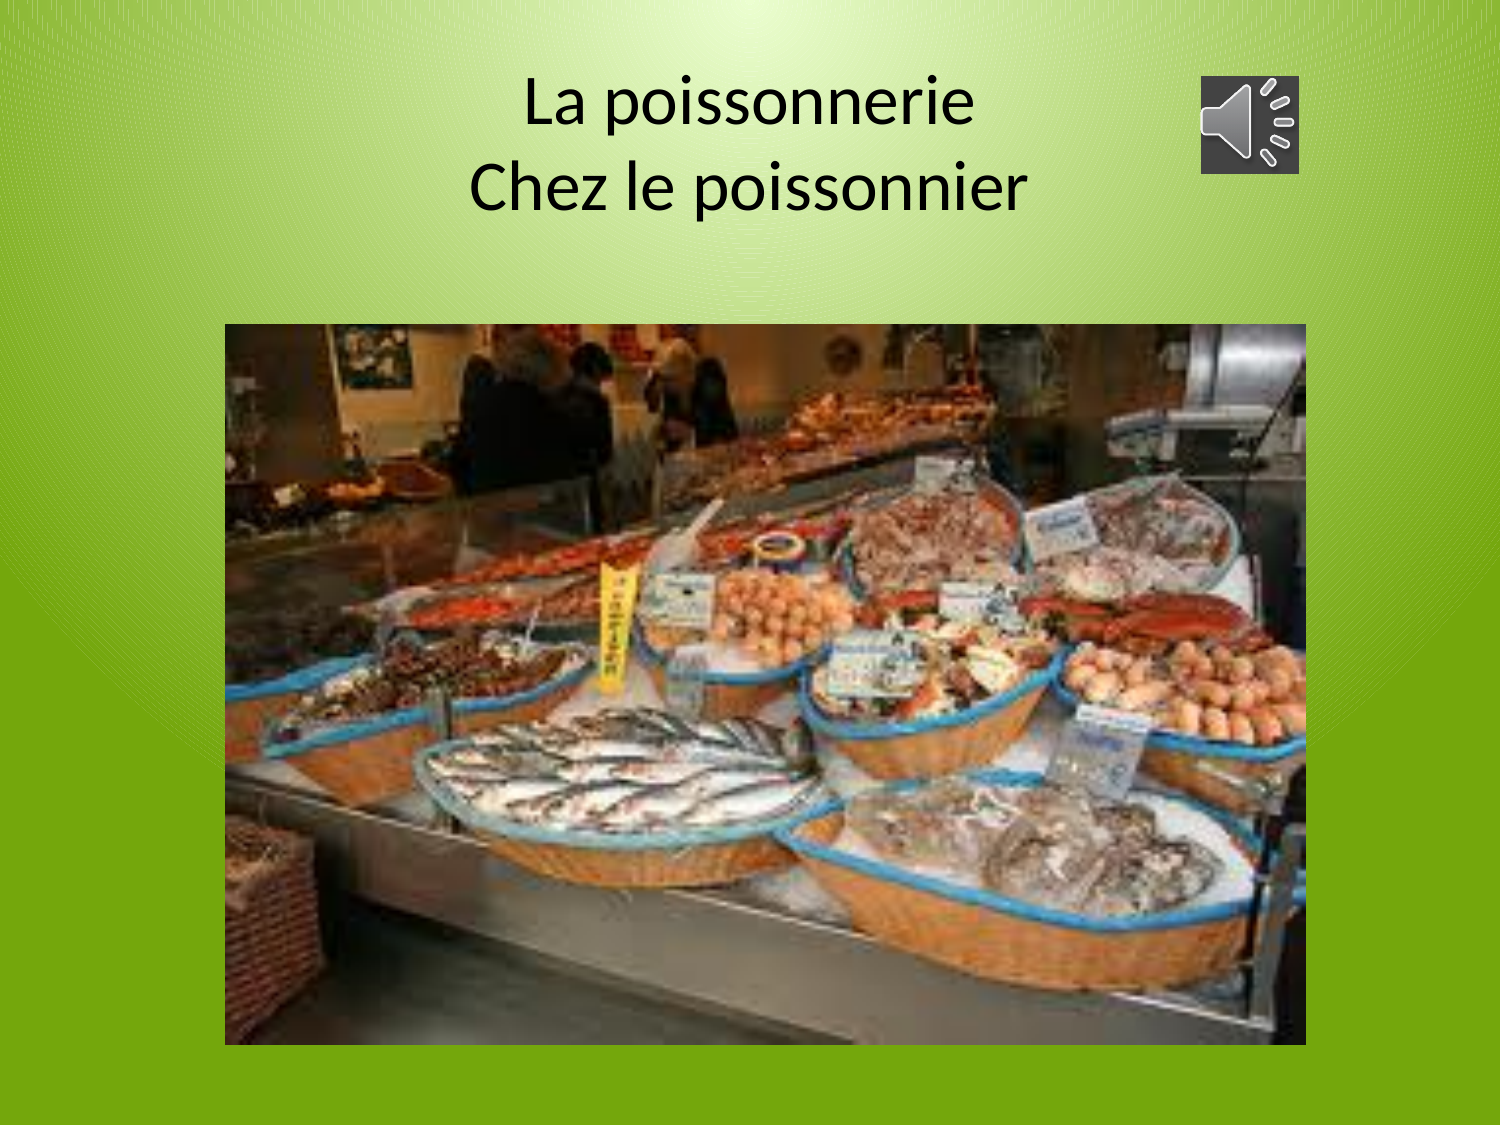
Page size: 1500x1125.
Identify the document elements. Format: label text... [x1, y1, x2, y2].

picture [1199, 74, 1301, 176]
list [224, 324, 1306, 1045]
title La poissonnerie Chez le poissonnier [75, 45, 1425, 233]
